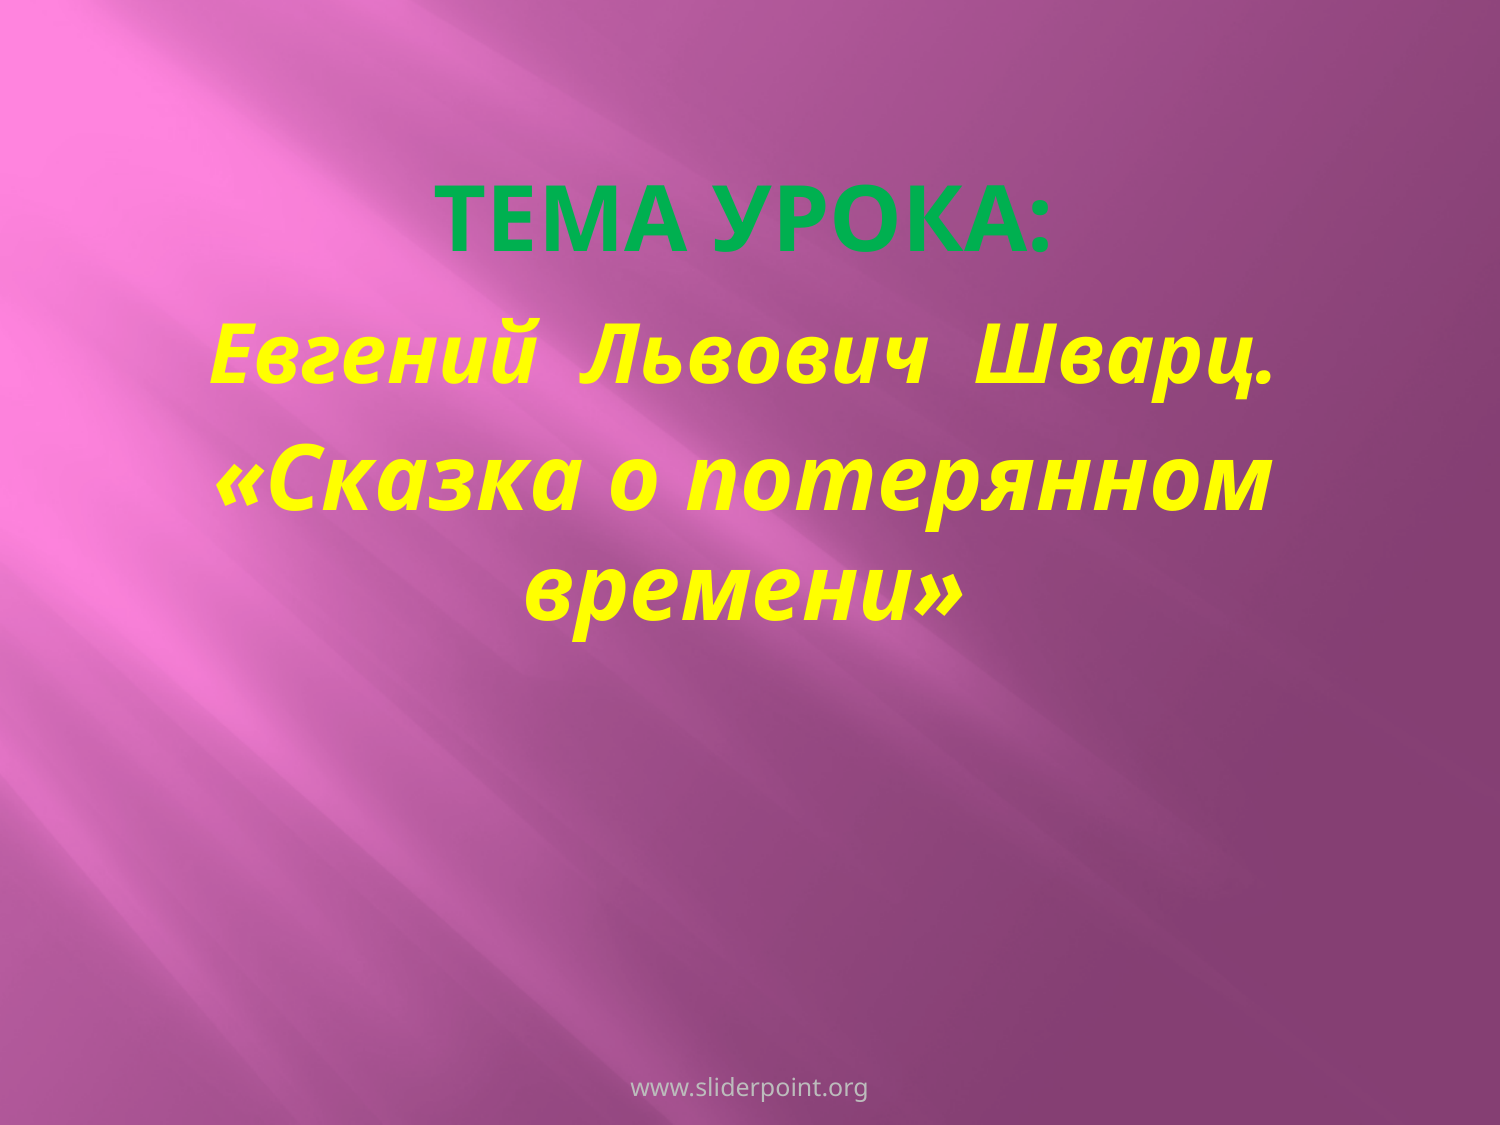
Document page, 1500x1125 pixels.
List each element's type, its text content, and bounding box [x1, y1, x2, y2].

title Тема урока: [69, 93, 1420, 270]
subtitle Евгений Львович Шварц. «Сказка о потерянном времени» [105, 292, 1383, 834]
footer www.sliderpoint.org [512, 1052, 988, 1113]
